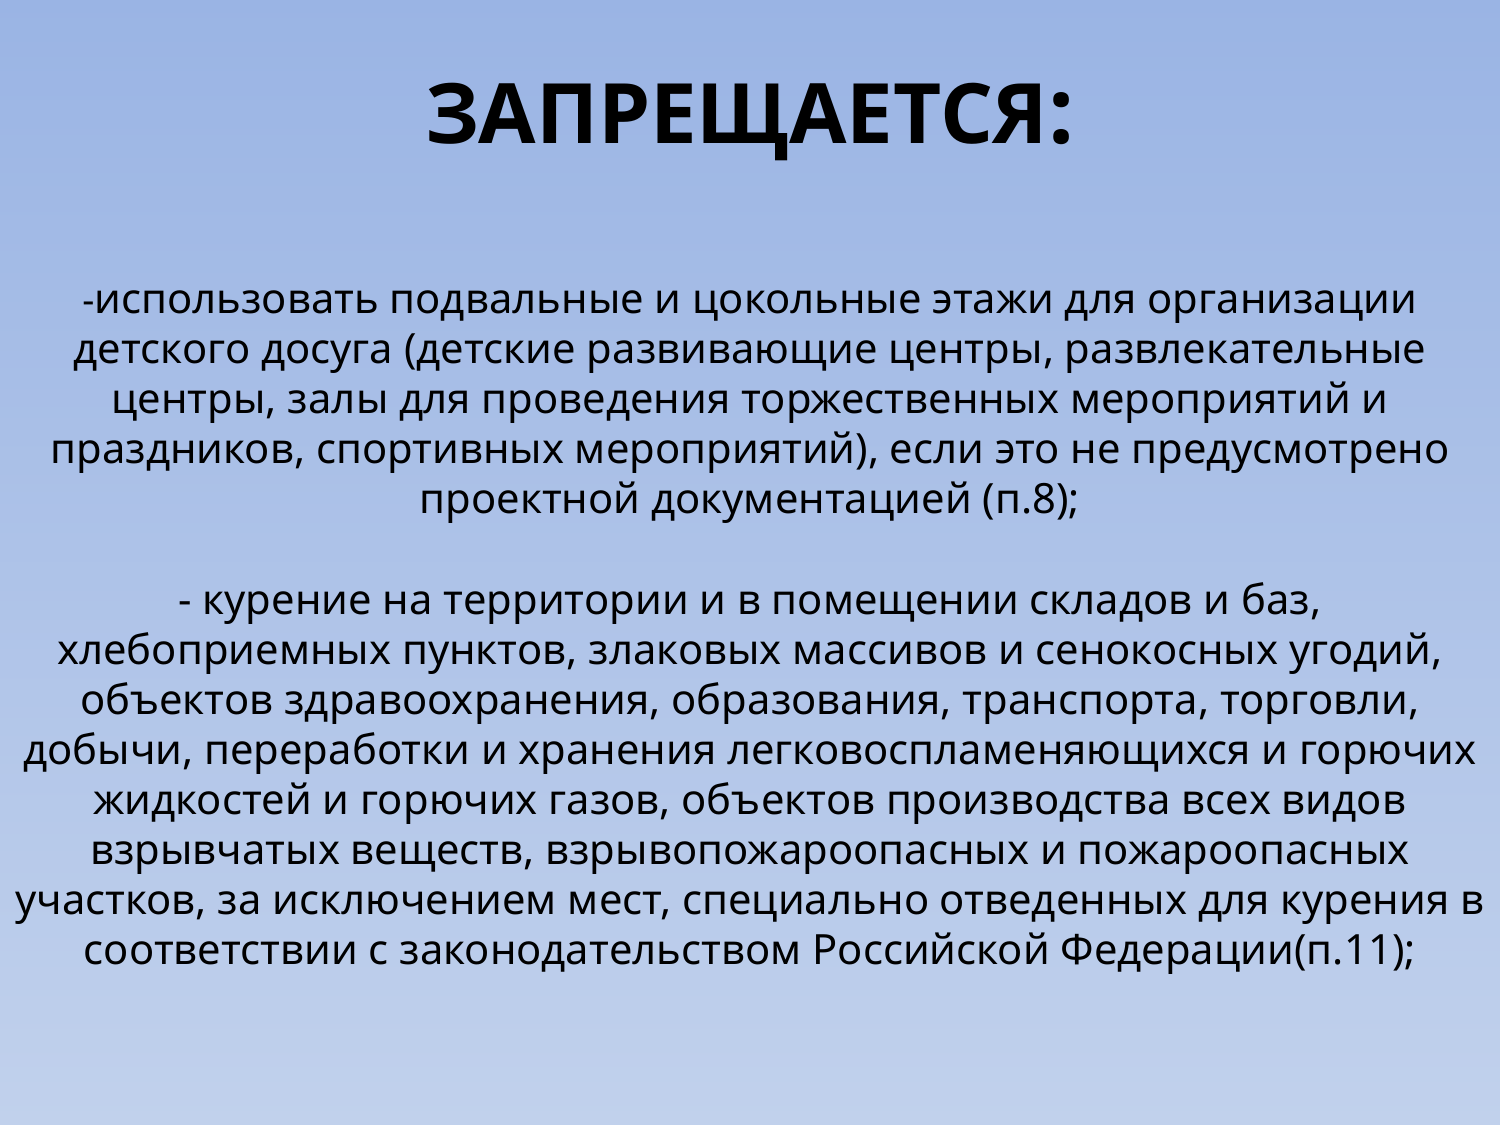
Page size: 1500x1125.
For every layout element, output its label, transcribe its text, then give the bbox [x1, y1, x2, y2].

title ЗАПРЕЩАЕТСЯ: -использовать подвальные и цокольные этажи для организации детского досуга (детские развивающие центры, развлекательные центры, залы для проведения торжественных мероприятий и праздников, спортивных мероприятий), если это не предусмотрено проектной документацией (п.8); - курение на территории и в помещении складов и баз, хлебоприемных пунктов, злаковых массивов и сенокосных угодий, объектов здравоохранения, образования, транспорта, торговли, добычи, переработки и хранения легковоспламеняющихся и горючих жидкостей и горючих газов, объектов производства всех видов взрывчатых веществ, взрывопожароопасных и пожароопасных участков, за исключением мест, специально отведенных для курения в соответствии с законодательством Российской Федерации(п.11); [0, 0, 1500, 1125]
